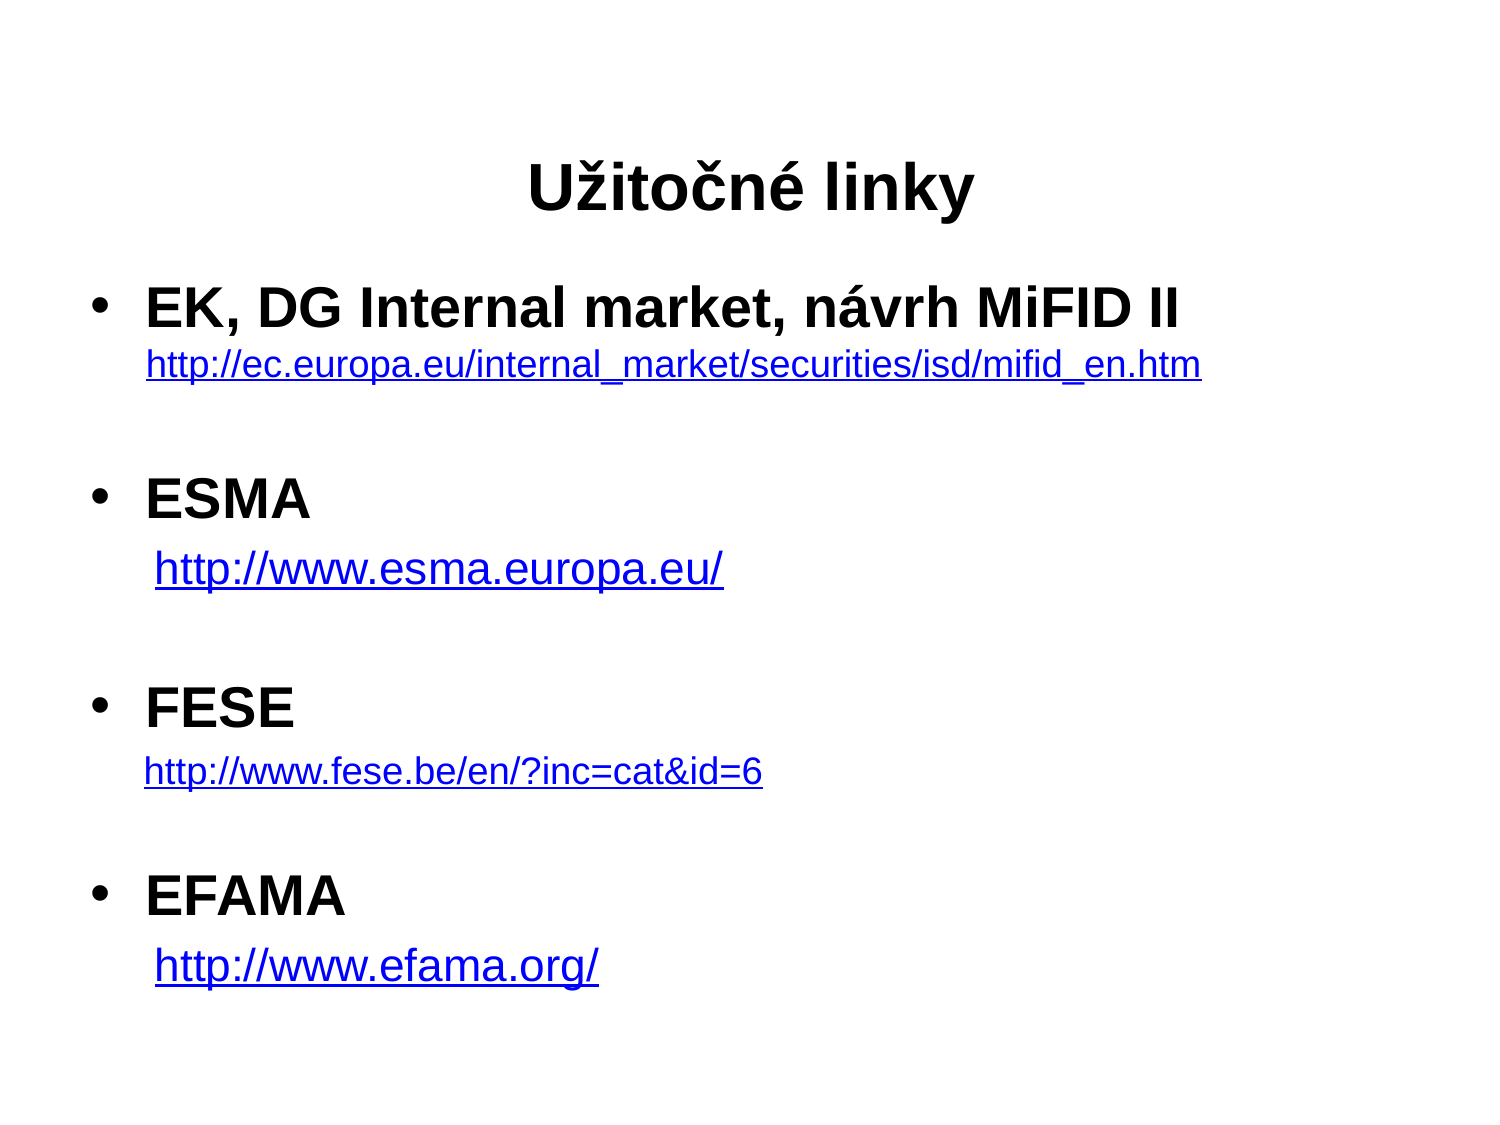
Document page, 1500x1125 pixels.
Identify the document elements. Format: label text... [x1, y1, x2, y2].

list EK, DG Internal market, návrh MiFID II http://ec.europa.eu/internal_market/securities/isd/mifid_en.htm ESMA http://www.esma.europa.eu/ FESE http://www.fese.be/en/?inc=cat&id=6 EFAMA http://www.efama.org/ [75, 262, 1425, 1005]
title Užitočné linky [76, 90, 1427, 278]
